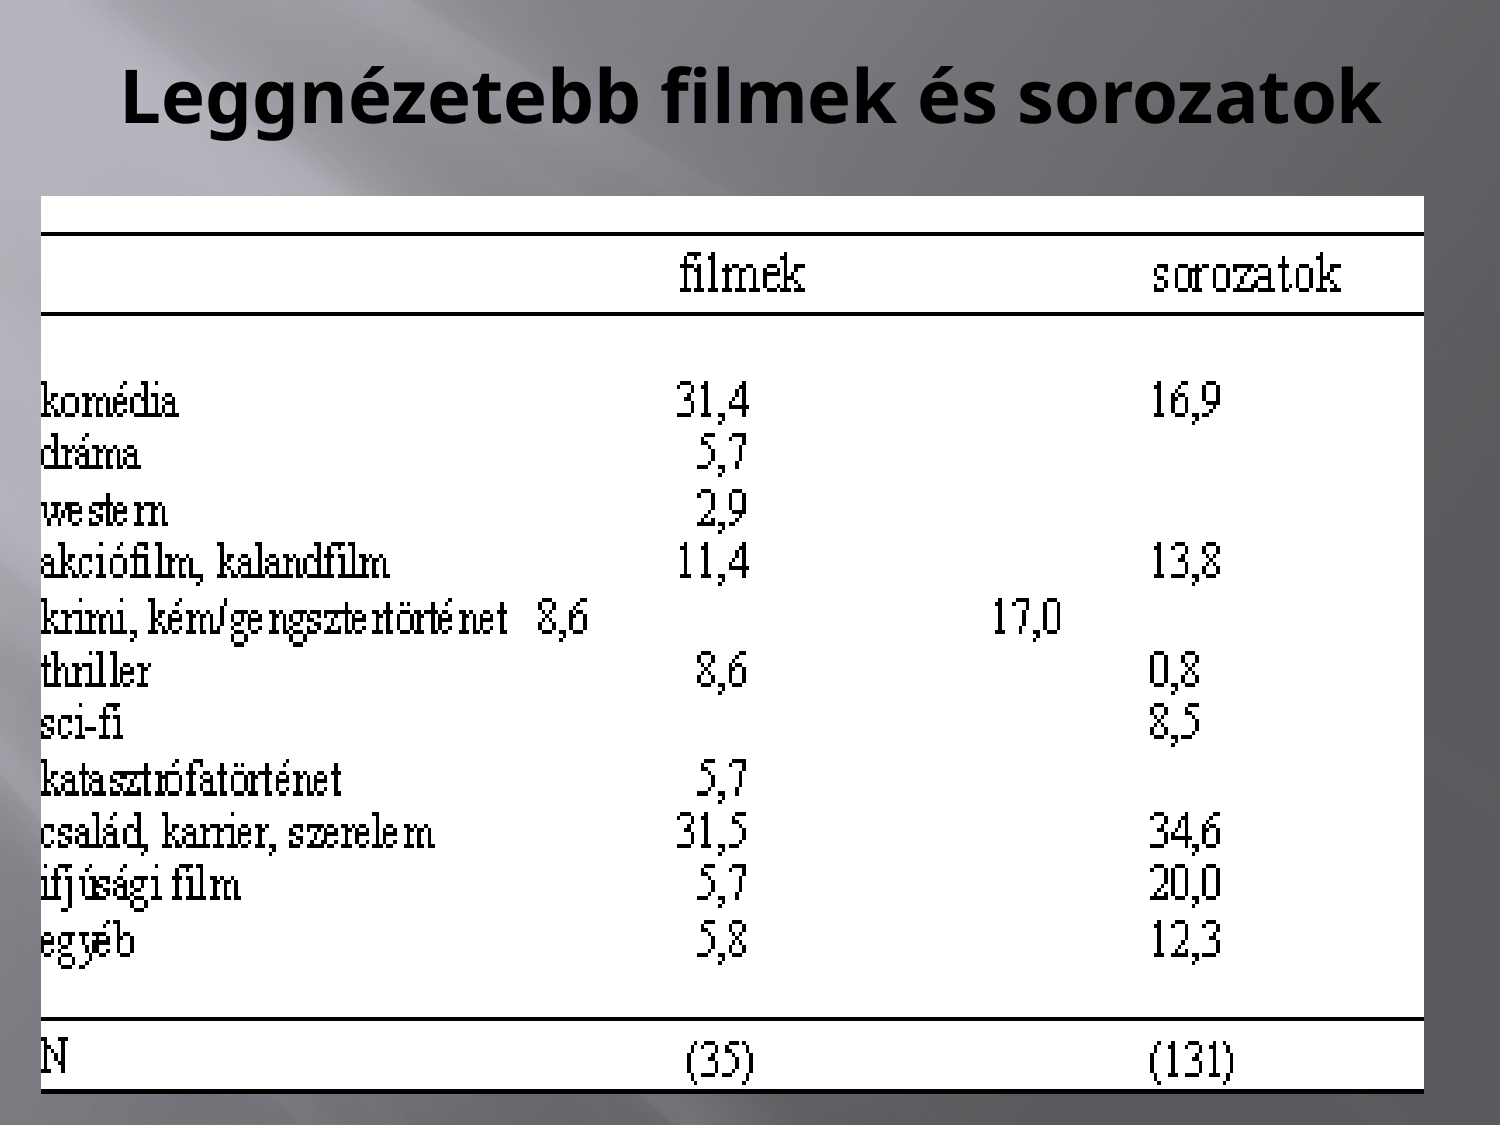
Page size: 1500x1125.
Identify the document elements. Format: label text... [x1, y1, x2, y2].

title Leggnézetebb filmek és sorozatok [76, 0, 1427, 188]
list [41, 195, 1424, 1095]
